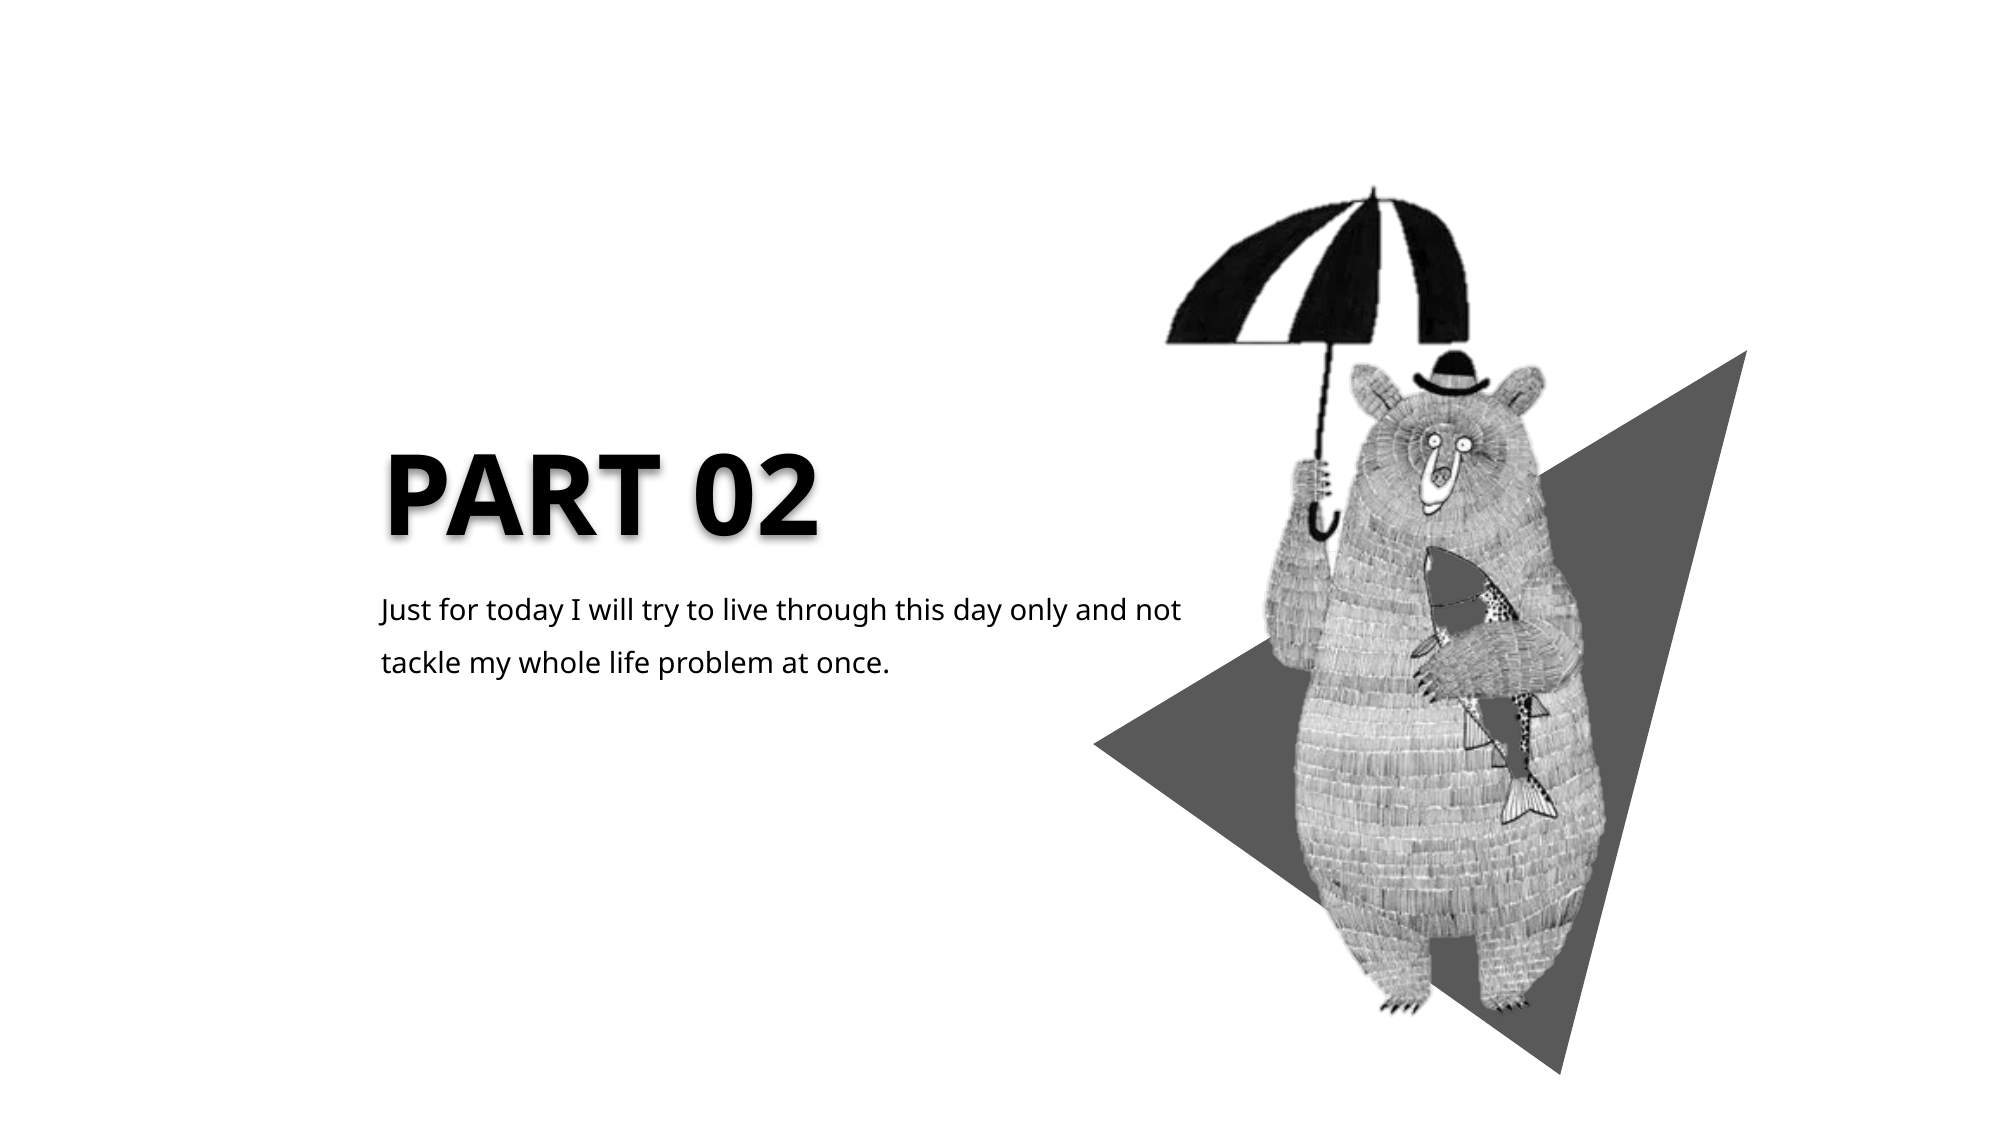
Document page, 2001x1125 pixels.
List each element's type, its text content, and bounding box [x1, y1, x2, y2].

text_box [1682, 348, 1749, 607]
text_box PART 02 [366, 415, 1155, 566]
picture [1155, 173, 1682, 1017]
text_box [1091, 705, 1155, 790]
text_box Just for today I will try to live through this day only and not tackle my whole life problem at once. [366, 566, 1155, 687]
text_box [1476, 1017, 1577, 1077]
